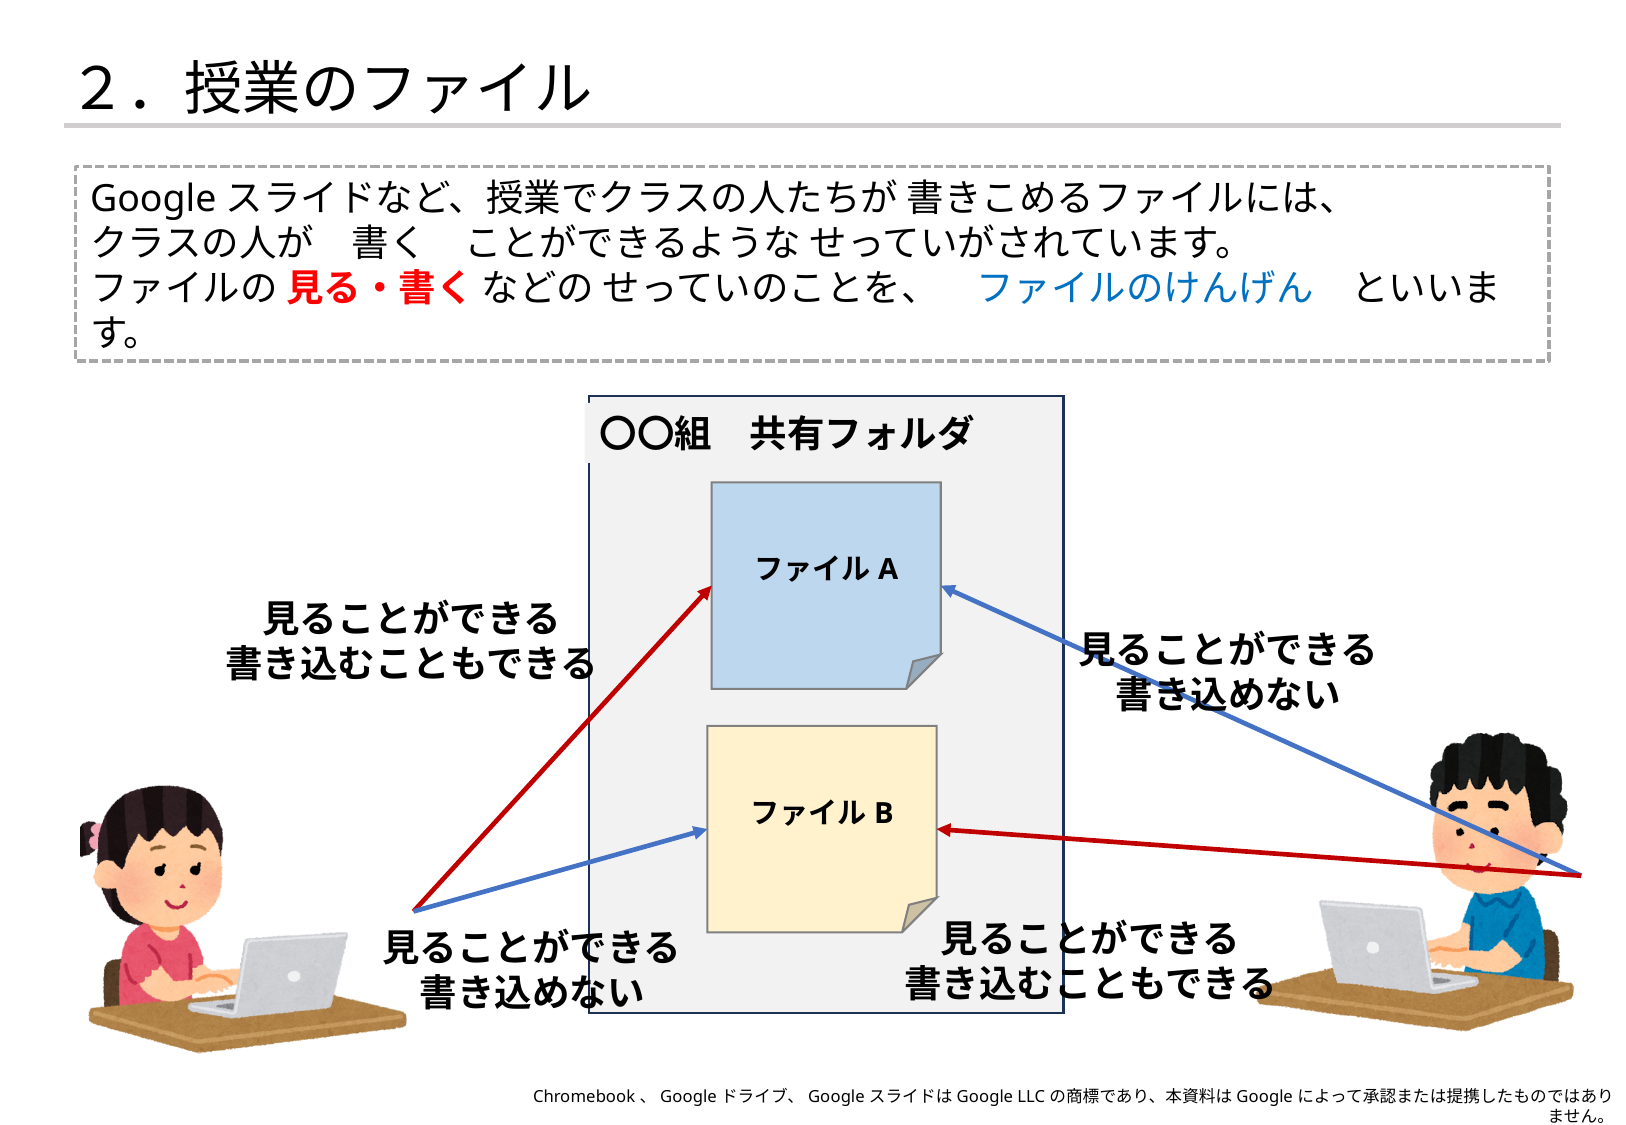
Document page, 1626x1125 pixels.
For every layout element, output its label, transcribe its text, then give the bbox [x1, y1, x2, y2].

text_box ファイルB [706, 724, 940, 934]
text_box Googleスライドなど、授業でクラスの人たちが 書きこめるファイルには、 クラスの人が 書く ことができるような せっていがされています。 ファイルの 見る・書く などの せっていのことを、 ファイルのけんげん といいます。 [75, 166, 1549, 362]
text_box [936, 829, 1248, 876]
text_box 見ることができる 書き込むこともできる [210, 587, 413, 692]
text_box [588, 912, 1065, 1014]
text_box [930, 876, 1065, 907]
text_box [413, 585, 712, 912]
text_box 見ることができる 書き込めない [1248, 618, 1393, 693]
picture [57, 743, 414, 1080]
text_box [712, 658, 940, 828]
text_box 見ることができる 書き込むこともできる [889, 907, 1247, 1013]
text_box [588, 395, 1065, 585]
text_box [413, 829, 708, 912]
text_box ファイルA [710, 481, 942, 690]
text_box Chromebook、Googleドライブ、GoogleスライドはGoogle LLCの商標であり、本資料はGoogleによって承認または提携したものではありません。 イラスト出典：いらすとや https://www.irasutoya.com/ [503, 1078, 1625, 1125]
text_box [940, 585, 1248, 829]
picture [1247, 693, 1582, 1059]
text_box 見ることができる 書き込めない [414, 916, 697, 1021]
text_box 〇〇組 共有フォルダ [584, 402, 990, 463]
title ２．授業のファイル [53, 50, 1455, 130]
